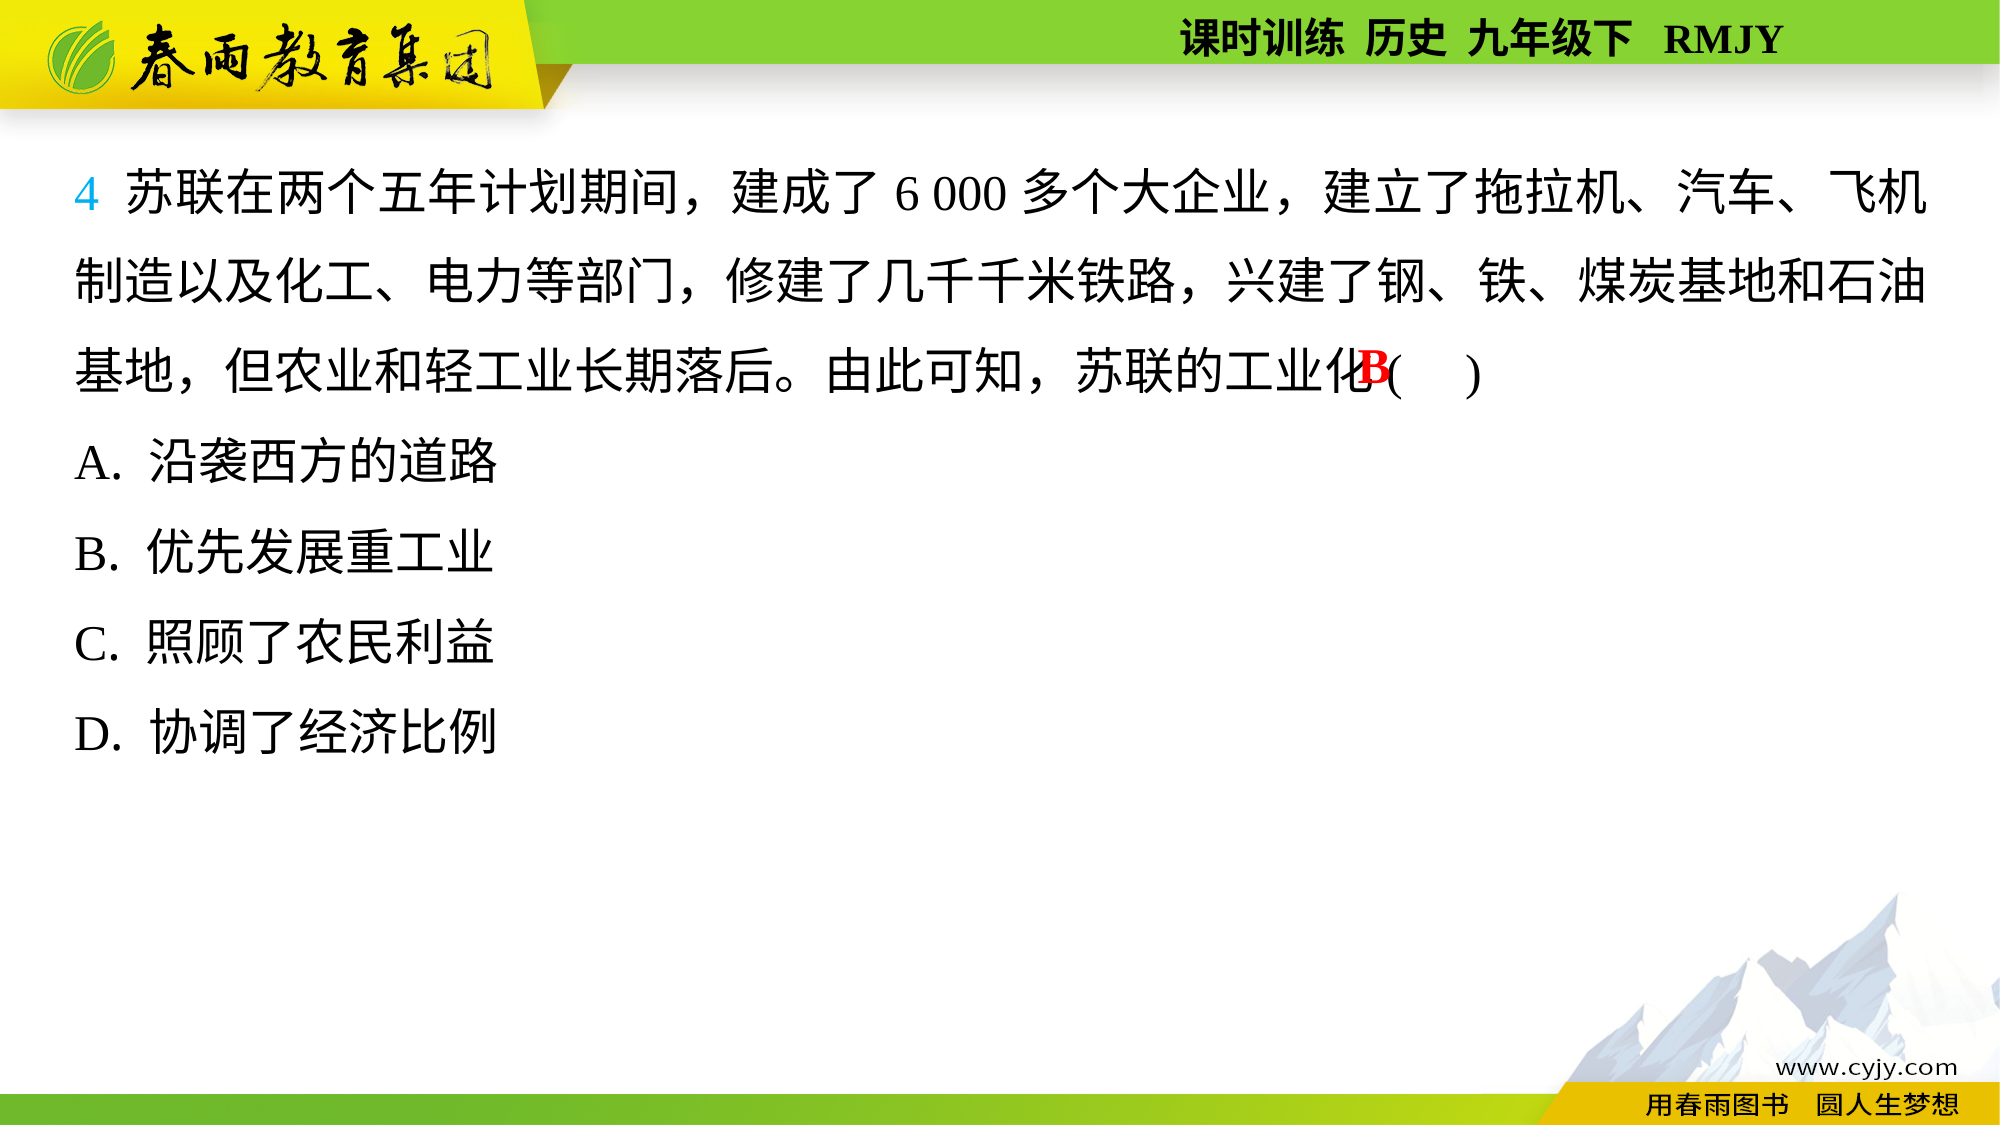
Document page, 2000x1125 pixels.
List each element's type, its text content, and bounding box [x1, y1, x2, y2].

text_box B [1342, 326, 1406, 401]
picture [0, 0, 2000, 1125]
list 4 苏联在两个五年计划期间，建成了6 000多个大企业，建立了拖拉机、汽车、飞机制造以及化工、电力等部门，修建了几千千米铁路，兴建了钢、铁、煤炭基地和石油基地，但农业和轻工业长期落后。由此可知，苏联的工业化( ) A. 沿袭西方的道路 B. 优先发展重工业 C. 照顾了农民利益 D. 协调了经济比例 [59, 122, 1944, 774]
